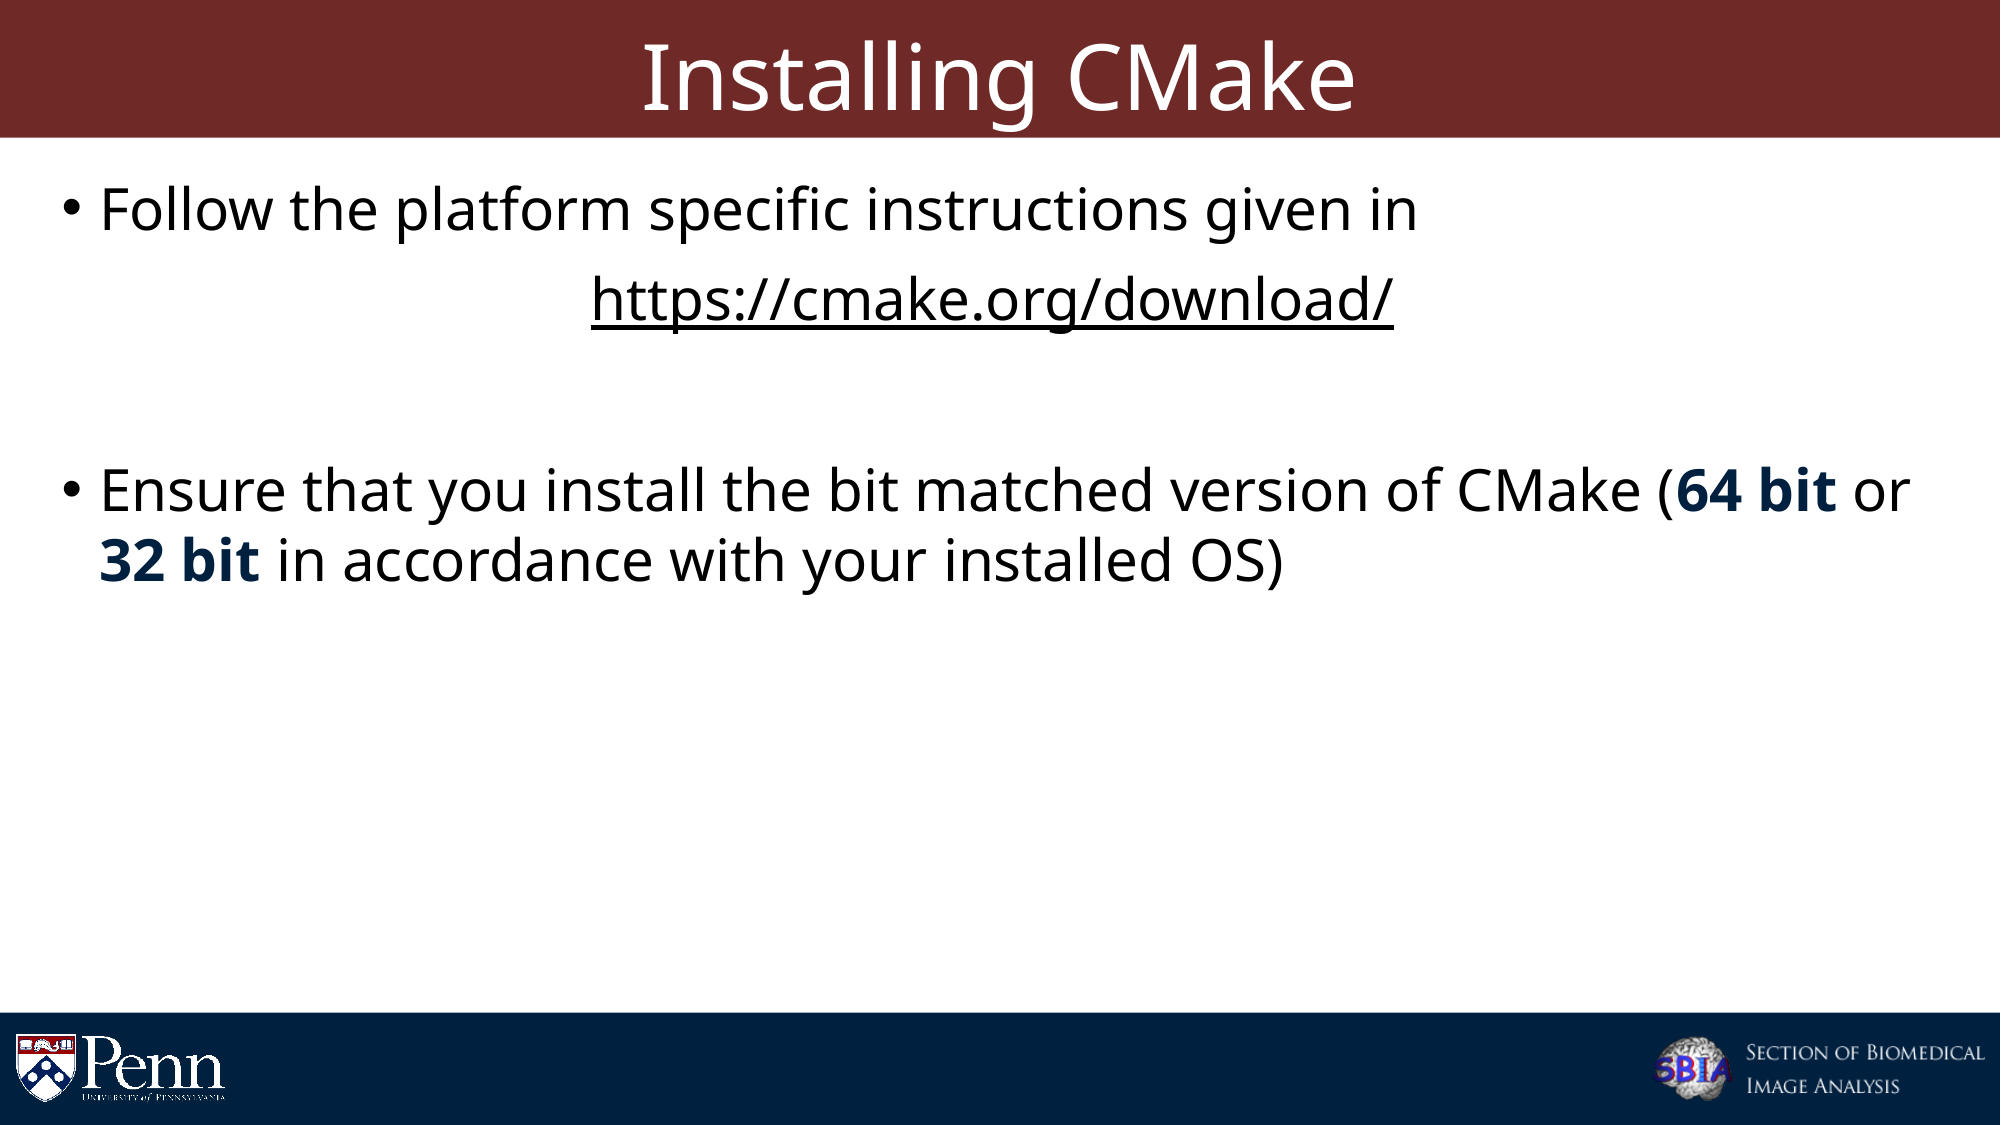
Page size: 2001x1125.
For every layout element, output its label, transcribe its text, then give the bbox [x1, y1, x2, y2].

picture [1652, 1035, 1985, 1102]
list Follow the platform specific instructions given in https://cmake.org/download/ Ensure that you install the bit matched version of CMake (64 bit or 32 bit in accordance with your installed OS) [46, 164, 1954, 988]
picture [16, 1034, 225, 1103]
title Installing CMake [46, 0, 1954, 138]
